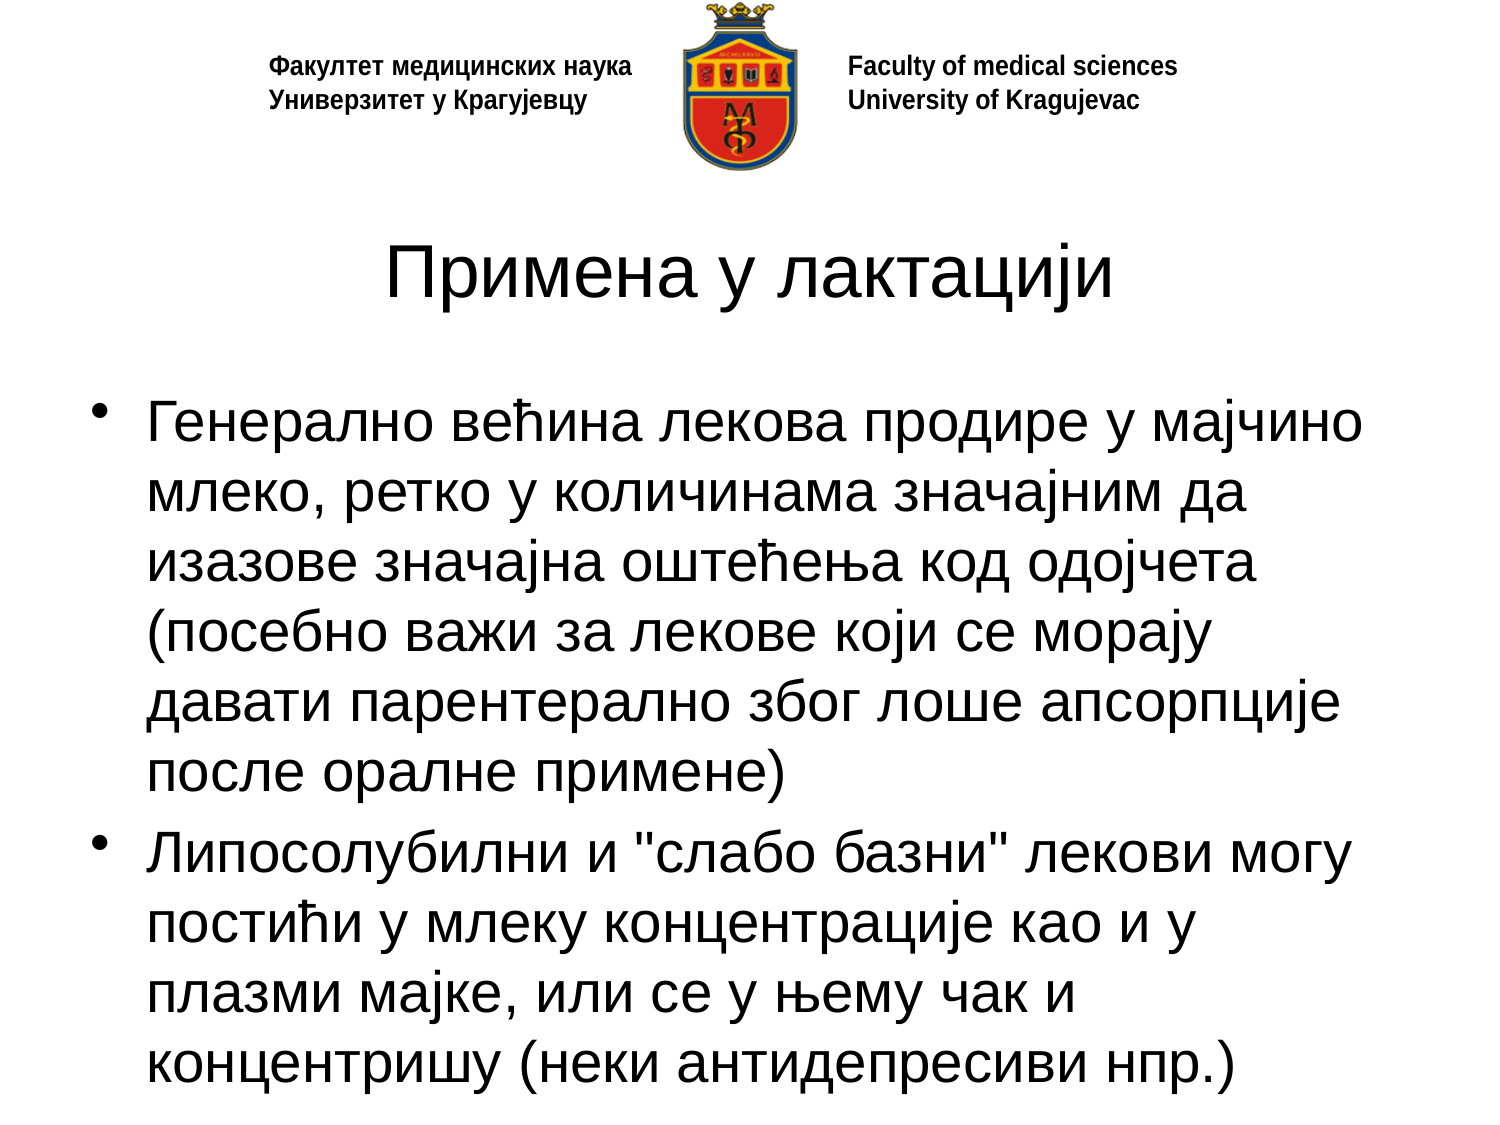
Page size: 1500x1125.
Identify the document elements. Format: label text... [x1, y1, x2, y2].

list Генерално већина лекова продире у мајчино млеко, ретко у количинама значајним да изазове значајна оштећења код одојчета (посебно важи за лекове који се морају давати парентерално због лоше апсорпције после оралне примене) Липосолубилни и "слабо базни" лекови могу постићи у млеку концентрације као и у плазми мајке, или се у њему чак и концентришу (неки антидепресиви нпр.) [74, 374, 1426, 1118]
title Примена у лактацији [74, 173, 1426, 362]
